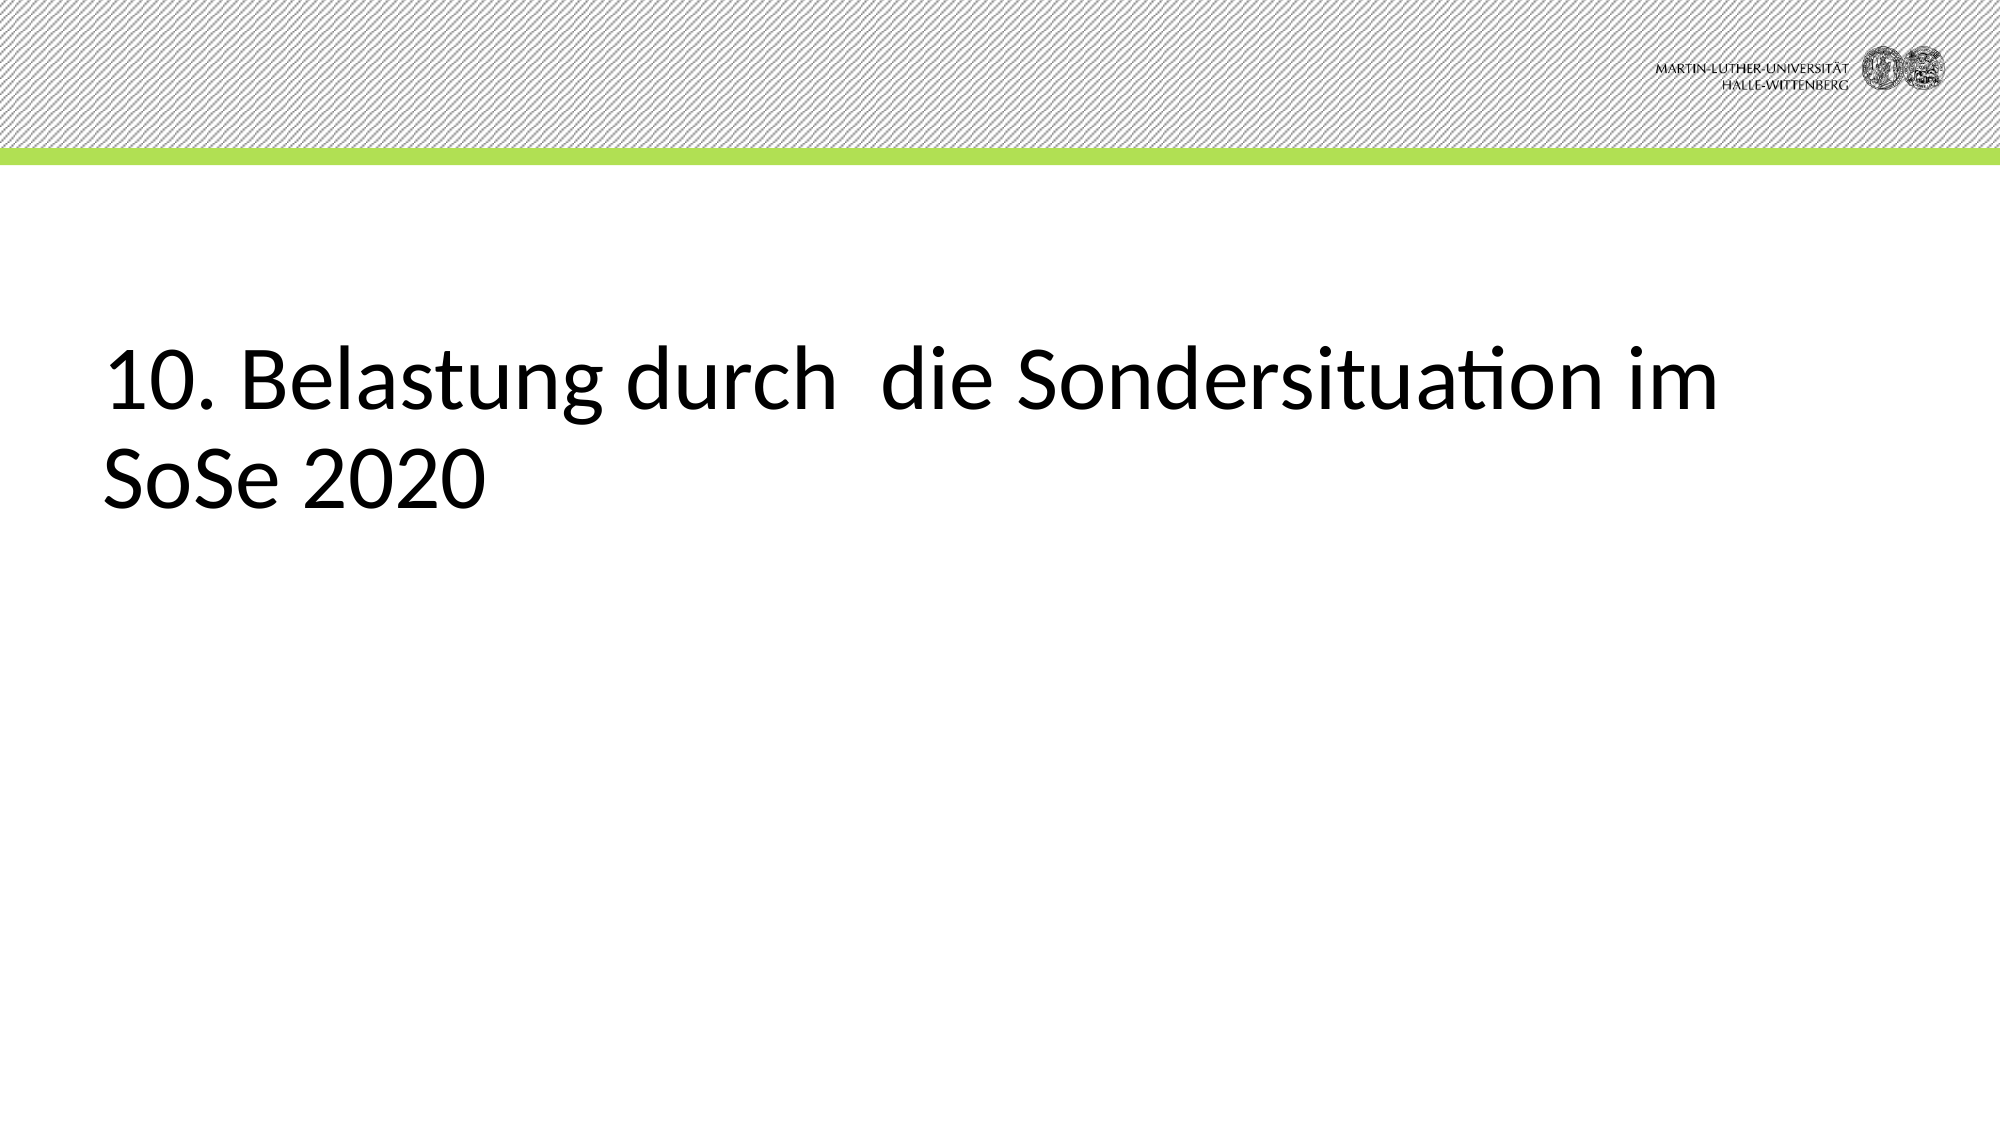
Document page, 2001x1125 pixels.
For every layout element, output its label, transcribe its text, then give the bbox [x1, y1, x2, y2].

title 10. Belastung durch die Sondersituation im SoSe 2020 [102, 244, 1876, 615]
picture [0, 0, 2000, 148]
